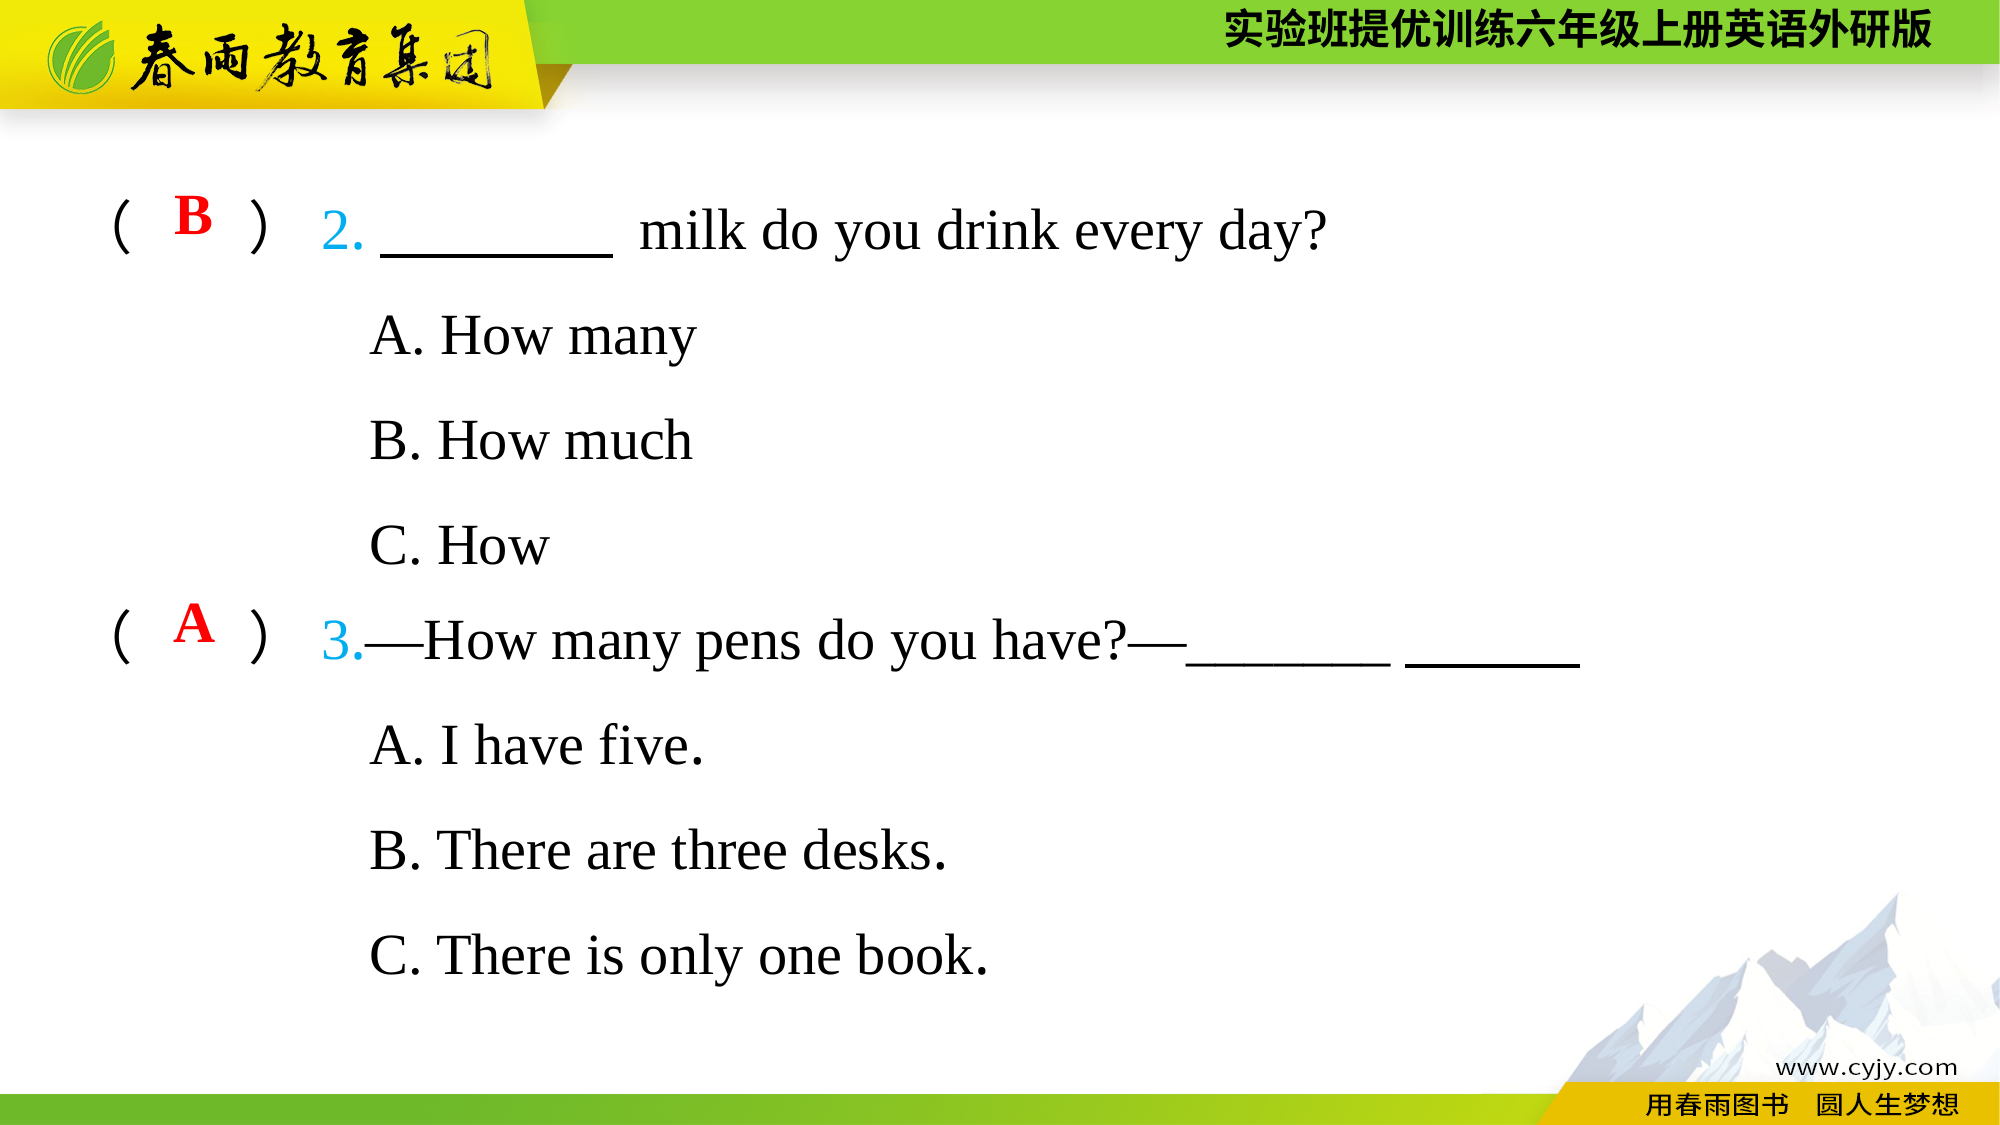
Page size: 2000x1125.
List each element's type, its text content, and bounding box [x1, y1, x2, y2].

list （ ）2. milk do you drink every day? A. How many B. How much C. How [59, 149, 1944, 558]
picture [0, 0, 2000, 1125]
text_box B [159, 168, 258, 254]
text_box A [158, 576, 256, 662]
text_box （ ）3.—How many pens do you have?—_______ A. I have five. B. There are three desks. C. There is only one book. [59, 558, 1944, 994]
